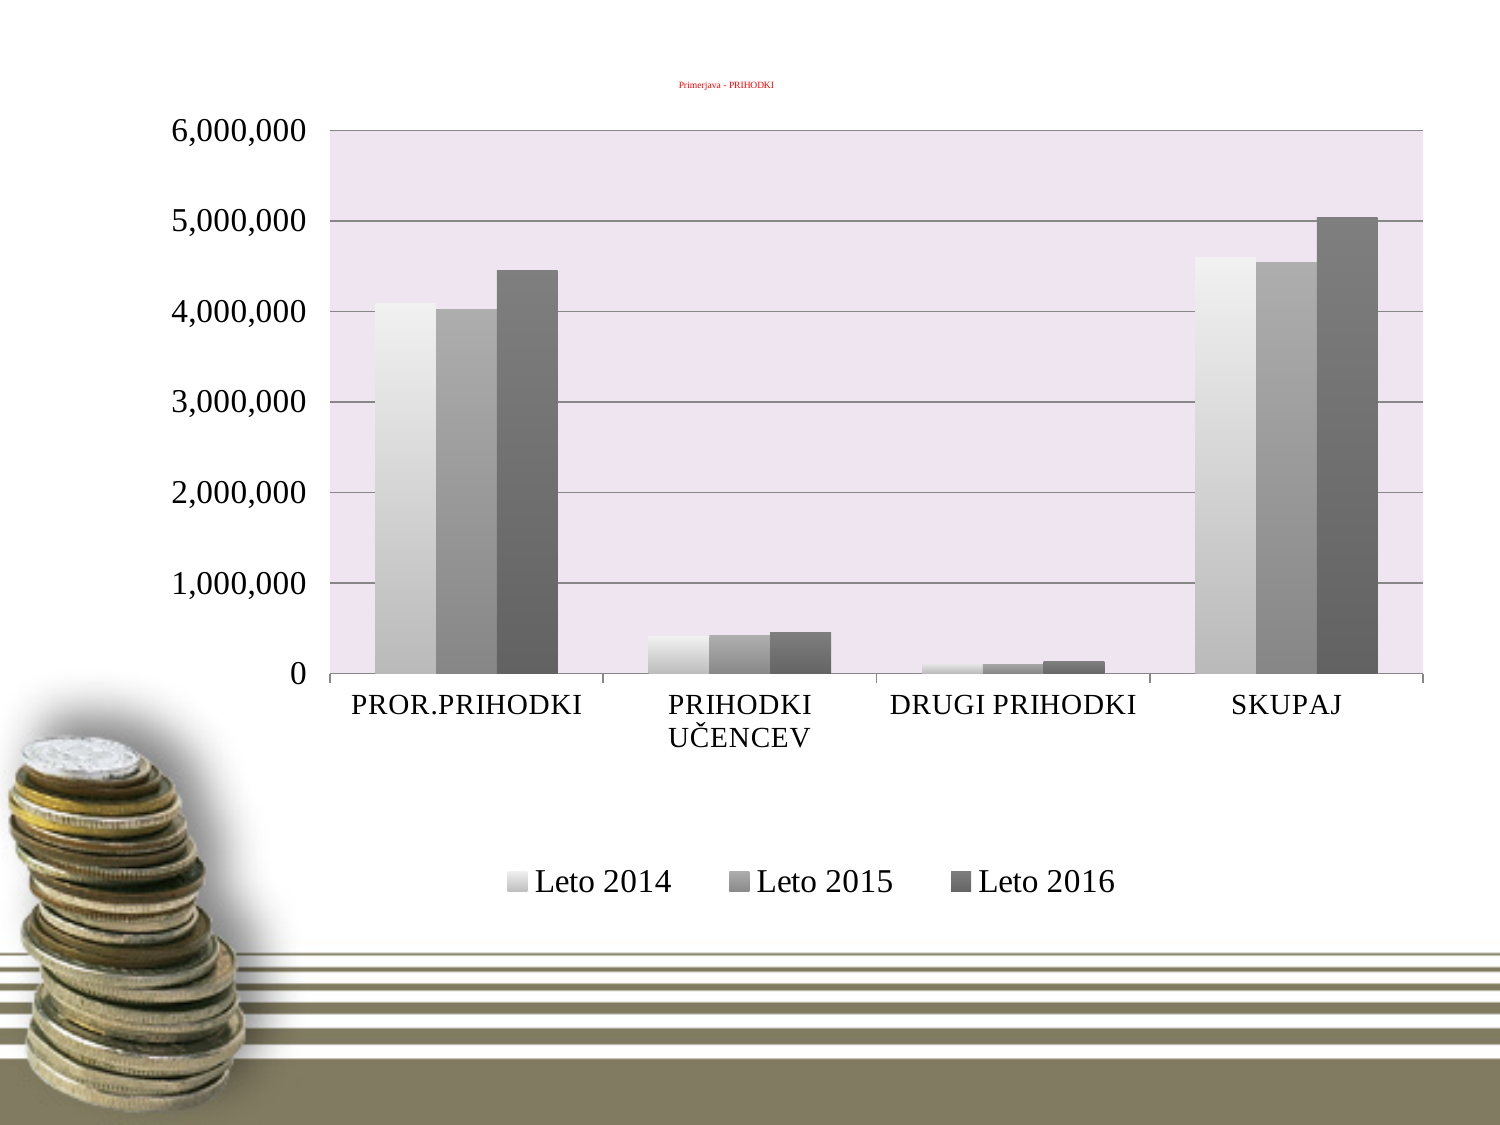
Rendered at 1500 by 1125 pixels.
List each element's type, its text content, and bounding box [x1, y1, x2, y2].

chart [29, 101, 1425, 1052]
title Primerjava - PRIHODKI [175, 58, 1278, 100]
picture [0, 0, 1500, 1125]
